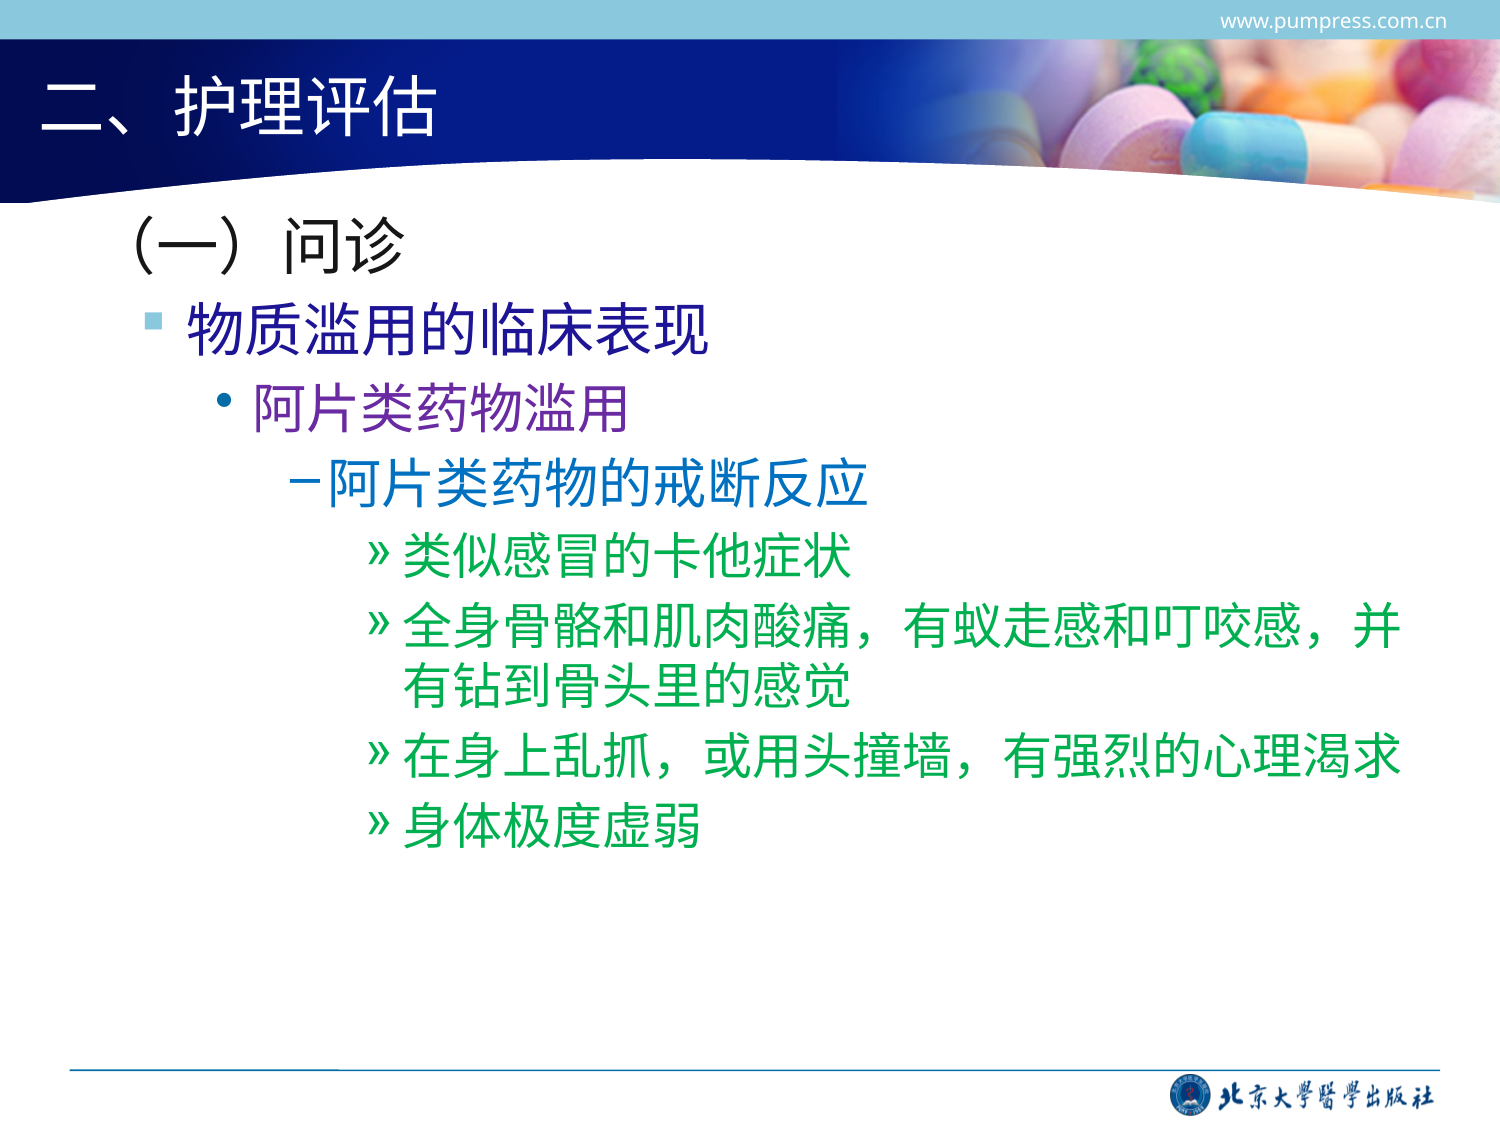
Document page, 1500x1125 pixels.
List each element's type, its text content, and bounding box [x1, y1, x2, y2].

slide_number www.pumpress.com.cn [1024, 0, 1463, 38]
picture [0, 40, 1500, 203]
title 二、护理评估 [23, 58, 1349, 152]
picture [1170, 1074, 1436, 1118]
list （一）问诊 物质滥用的临床表现 阿片类药物滥用 阿片类药物的戒断反应 类似感冒的卡他症状 全身骨骼和肌肉酸痛，有蚁走感和叮咬感，并有钻到骨头里的感觉 在身上乱抓，或用头撞墙，有强烈的心理渴求 身体极度虚弱 [49, 198, 1463, 1026]
